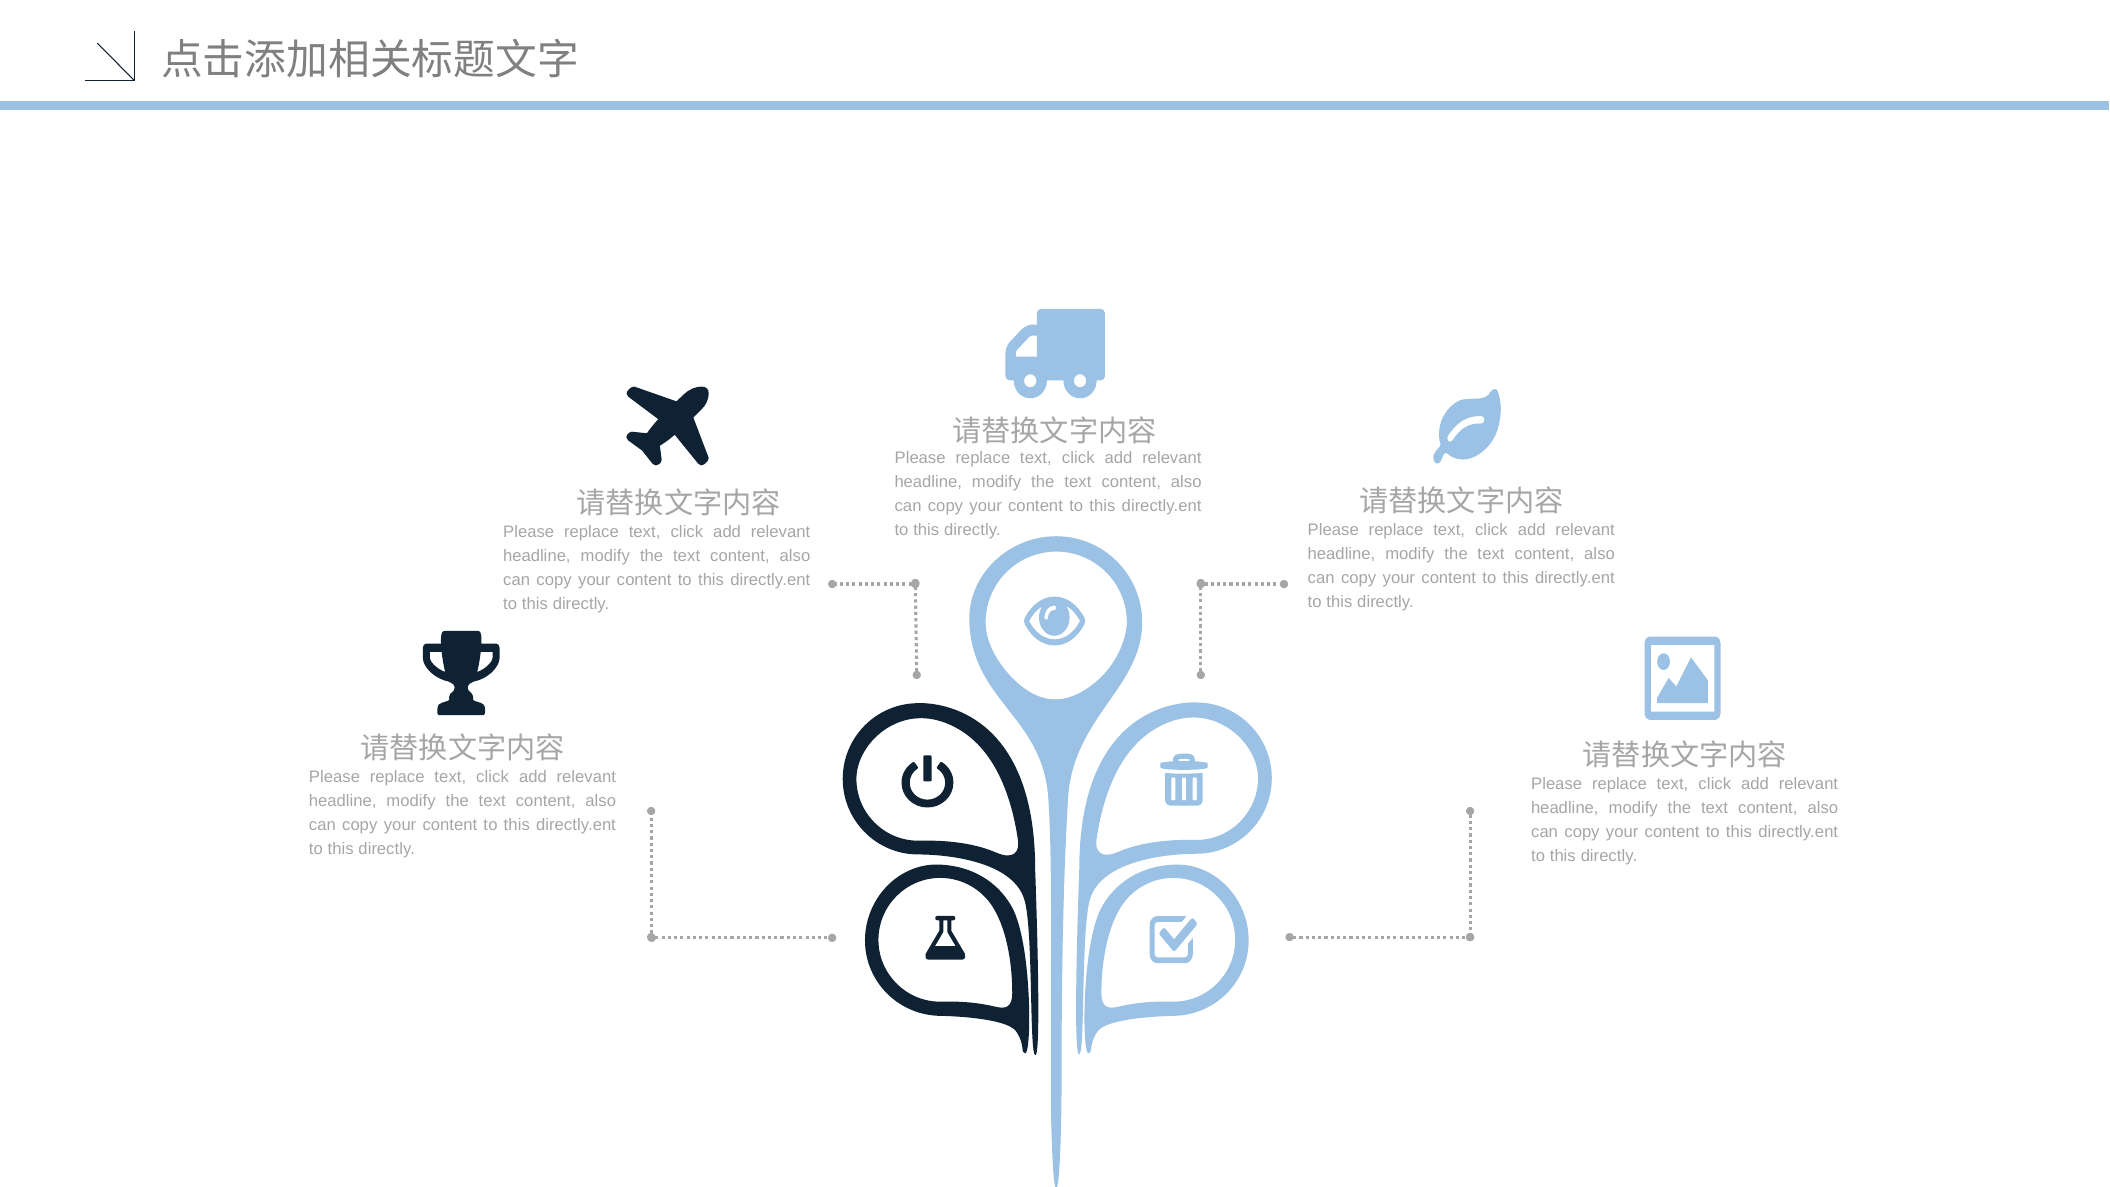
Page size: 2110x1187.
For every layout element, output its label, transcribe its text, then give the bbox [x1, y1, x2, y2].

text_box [842, 694, 1043, 1058]
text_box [864, 862, 1032, 1054]
text_box 点击添加相关标题文字 [145, 22, 630, 94]
text_box 请替换文字内容 [1359, 475, 1564, 514]
text_box 请替换文字内容 [360, 722, 566, 762]
text_box [422, 630, 500, 716]
text_box [1644, 636, 1721, 720]
text_box [626, 386, 709, 466]
text_box Please replace text, click add relevant headline, modify the text content, also can copy your content to this directly.ent to this directly. [503, 517, 811, 613]
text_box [1072, 694, 1272, 1057]
text_box [1433, 389, 1501, 464]
text_box Please replace text, click add relevant headline, modify the text content, also can copy your content to this directly.ent to this directly. [894, 443, 1203, 539]
text_box Please replace text, click add relevant headline, modify the text content, also can copy your content to this directly.ent to this directly. [1531, 768, 1839, 865]
text_box Please replace text, click add relevant headline, modify the text content, also can copy your content to this directly.ent to this directly. [1307, 514, 1616, 611]
text_box [1005, 308, 1105, 399]
text_box 请替换文字内容 [1582, 729, 1788, 768]
text_box 请替换文字内容 [576, 477, 782, 517]
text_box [967, 536, 1143, 1187]
text_box 请替换文字内容 [952, 405, 1158, 443]
text_box Please replace text, click add relevant headline, modify the text content, also can copy your content to this directly.ent to this directly. [308, 762, 617, 859]
